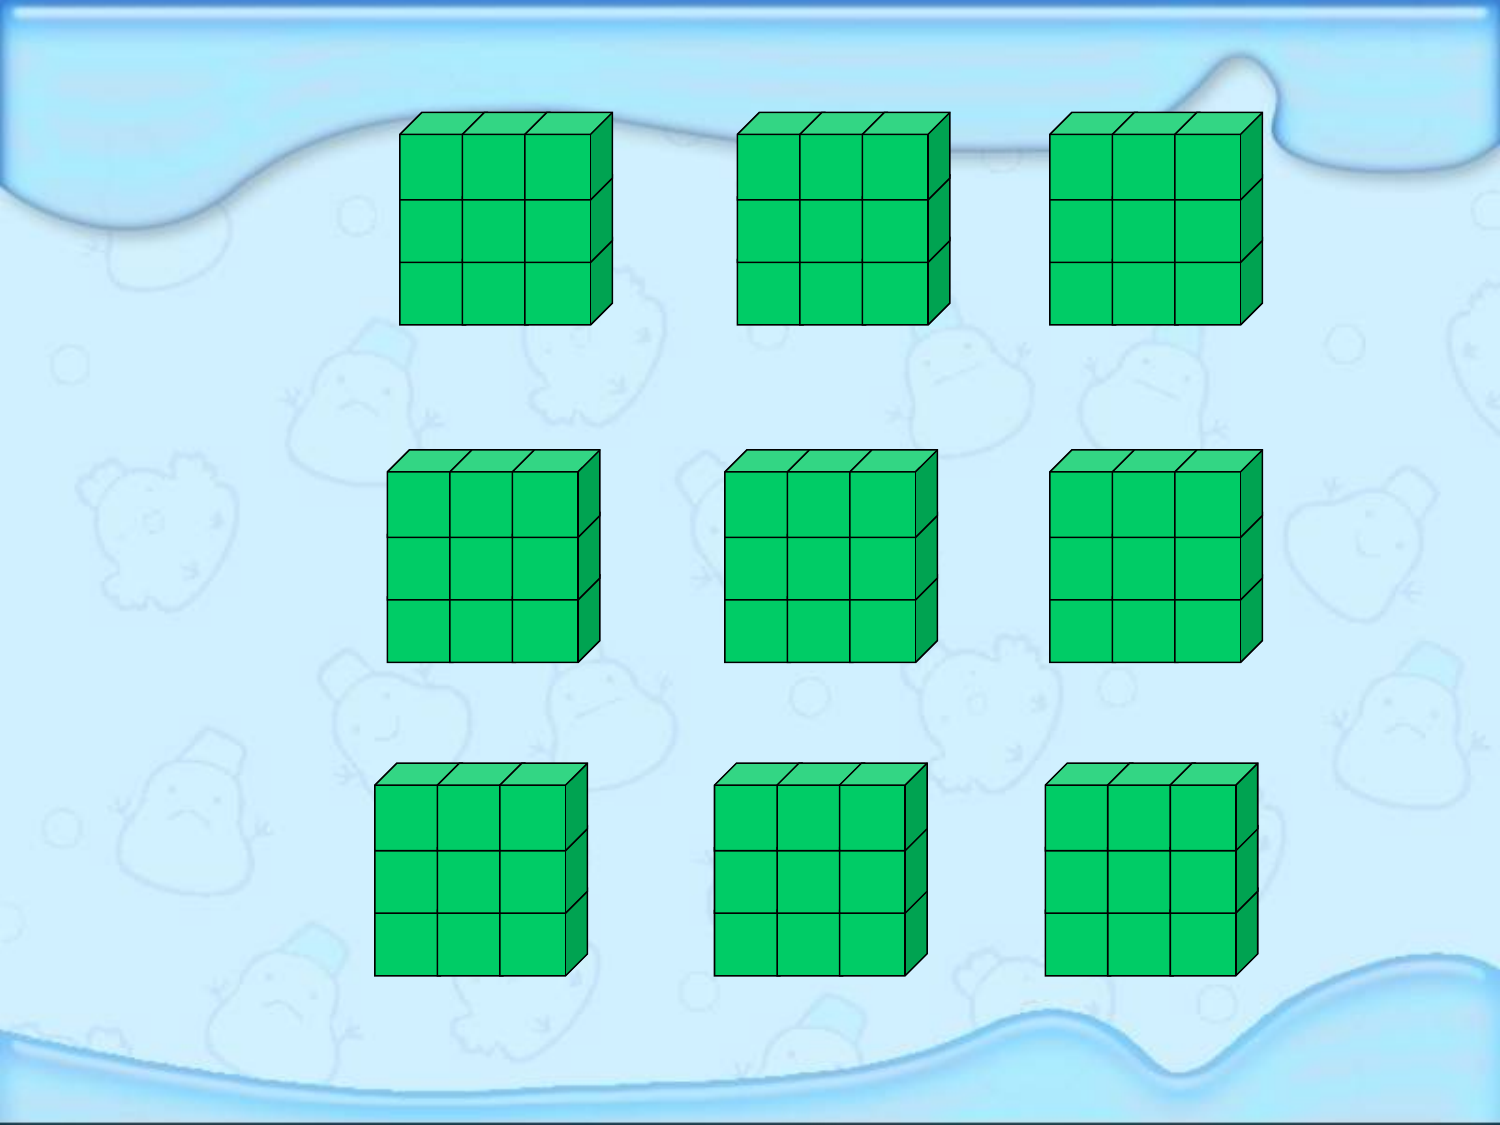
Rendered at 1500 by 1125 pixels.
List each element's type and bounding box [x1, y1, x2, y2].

text_box [399, 112, 613, 326]
text_box [1049, 112, 1263, 326]
text_box [387, 449, 601, 663]
text_box [1045, 762, 1258, 976]
text_box [737, 112, 951, 326]
text_box [1049, 449, 1263, 663]
text_box [714, 762, 928, 976]
picture [0, 0, 1500, 1125]
text_box [724, 449, 938, 663]
text_box [374, 762, 588, 976]
